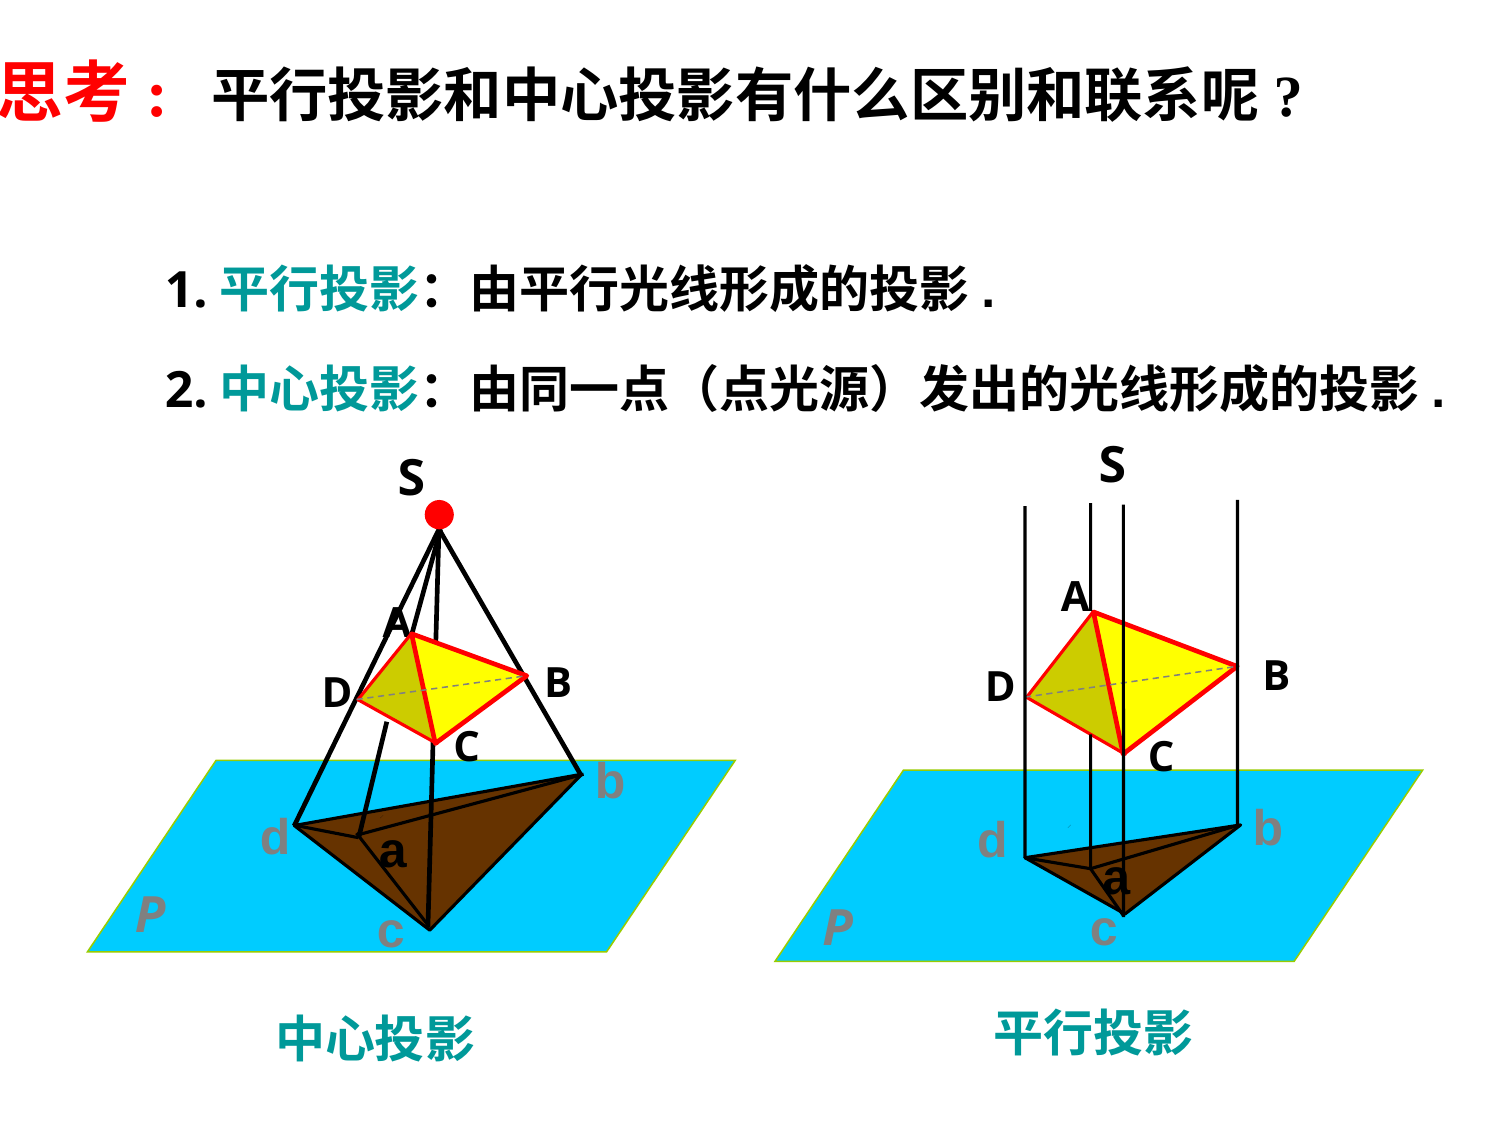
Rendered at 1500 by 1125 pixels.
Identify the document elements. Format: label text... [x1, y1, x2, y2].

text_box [962, 499, 1299, 963]
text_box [1299, 770, 1423, 963]
text_box 思考: 平行投影和中心投影有什么区别和联系呢? [0, 42, 1318, 137]
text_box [774, 770, 962, 963]
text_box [362, 437, 461, 529]
text_box 中心投影 [249, 1000, 500, 1075]
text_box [641, 760, 736, 952]
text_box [293, 529, 584, 709]
text_box 2.中心投影：由同一点（点光源）发出的光线形成的投影. [149, 350, 1500, 425]
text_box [311, 588, 584, 709]
text_box S [1049, 425, 1175, 499]
text_box 平行投影 [899, 993, 1288, 1069]
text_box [244, 709, 641, 966]
text_box 1.平行投影：由平行光线形成的投影. [150, 250, 1475, 325]
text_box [87, 760, 244, 952]
